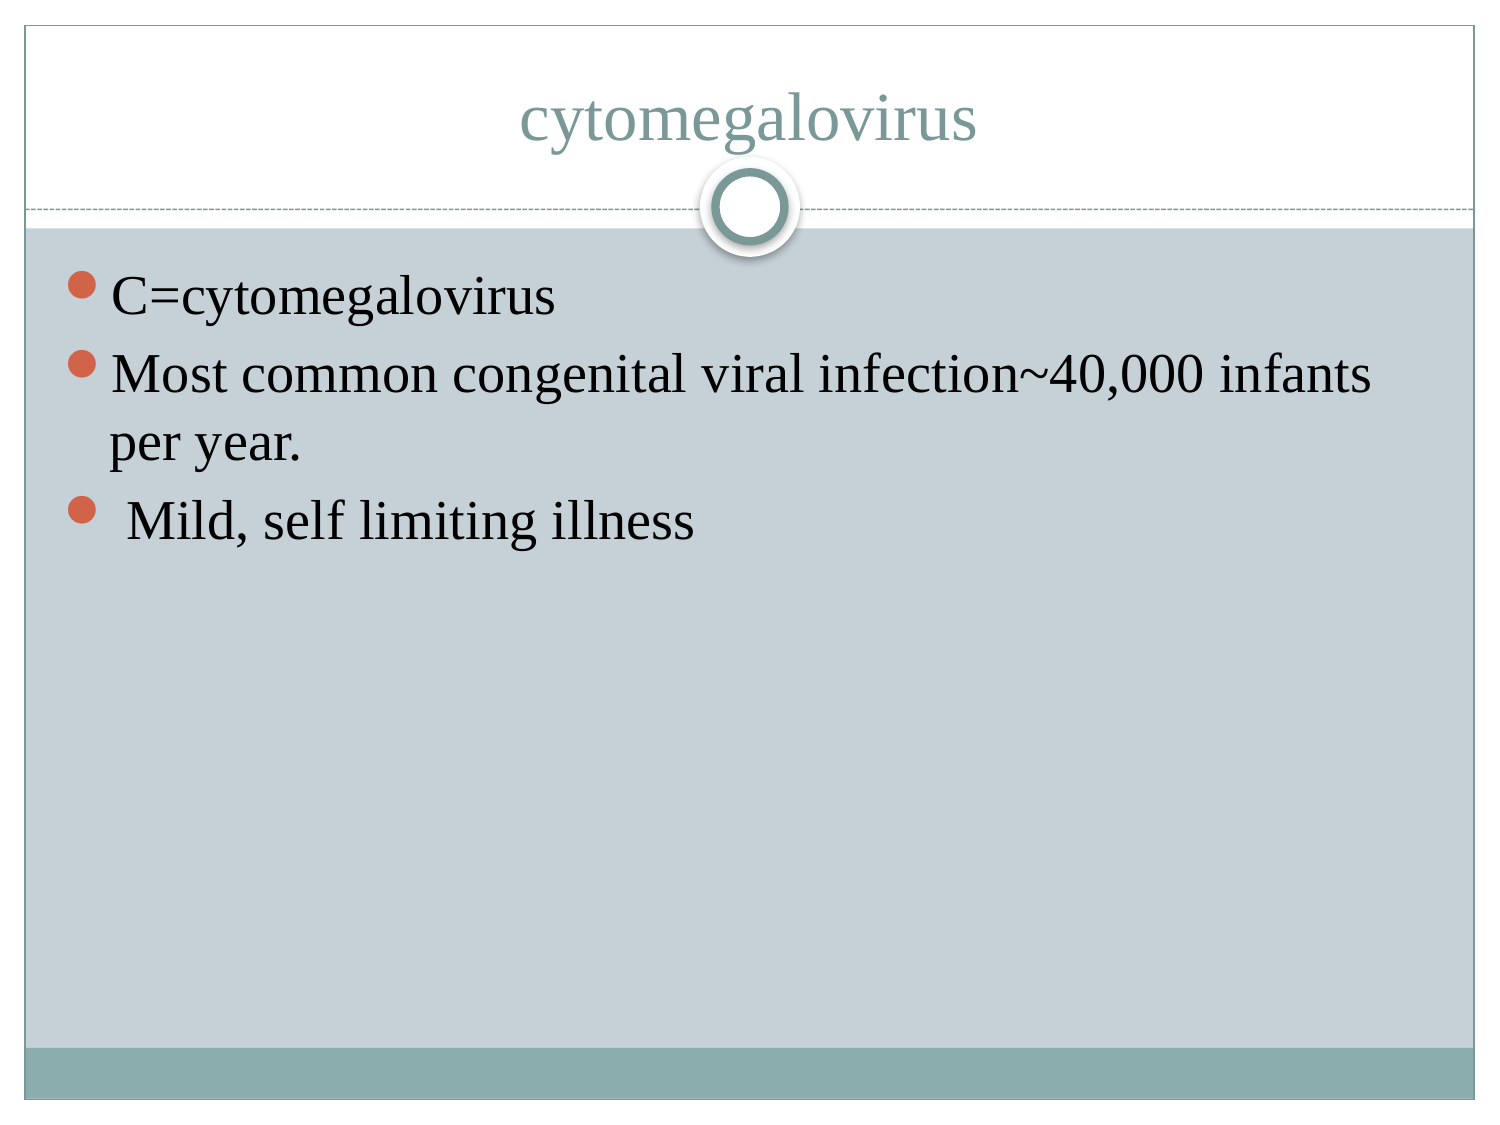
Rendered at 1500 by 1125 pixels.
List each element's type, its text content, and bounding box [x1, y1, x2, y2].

list C=cytomegalovirus Most common congenital viral infection~40,000 infants per year. Mild, self limiting illness [49, 250, 1445, 1001]
title cytomegalovirus [49, 37, 1450, 162]
